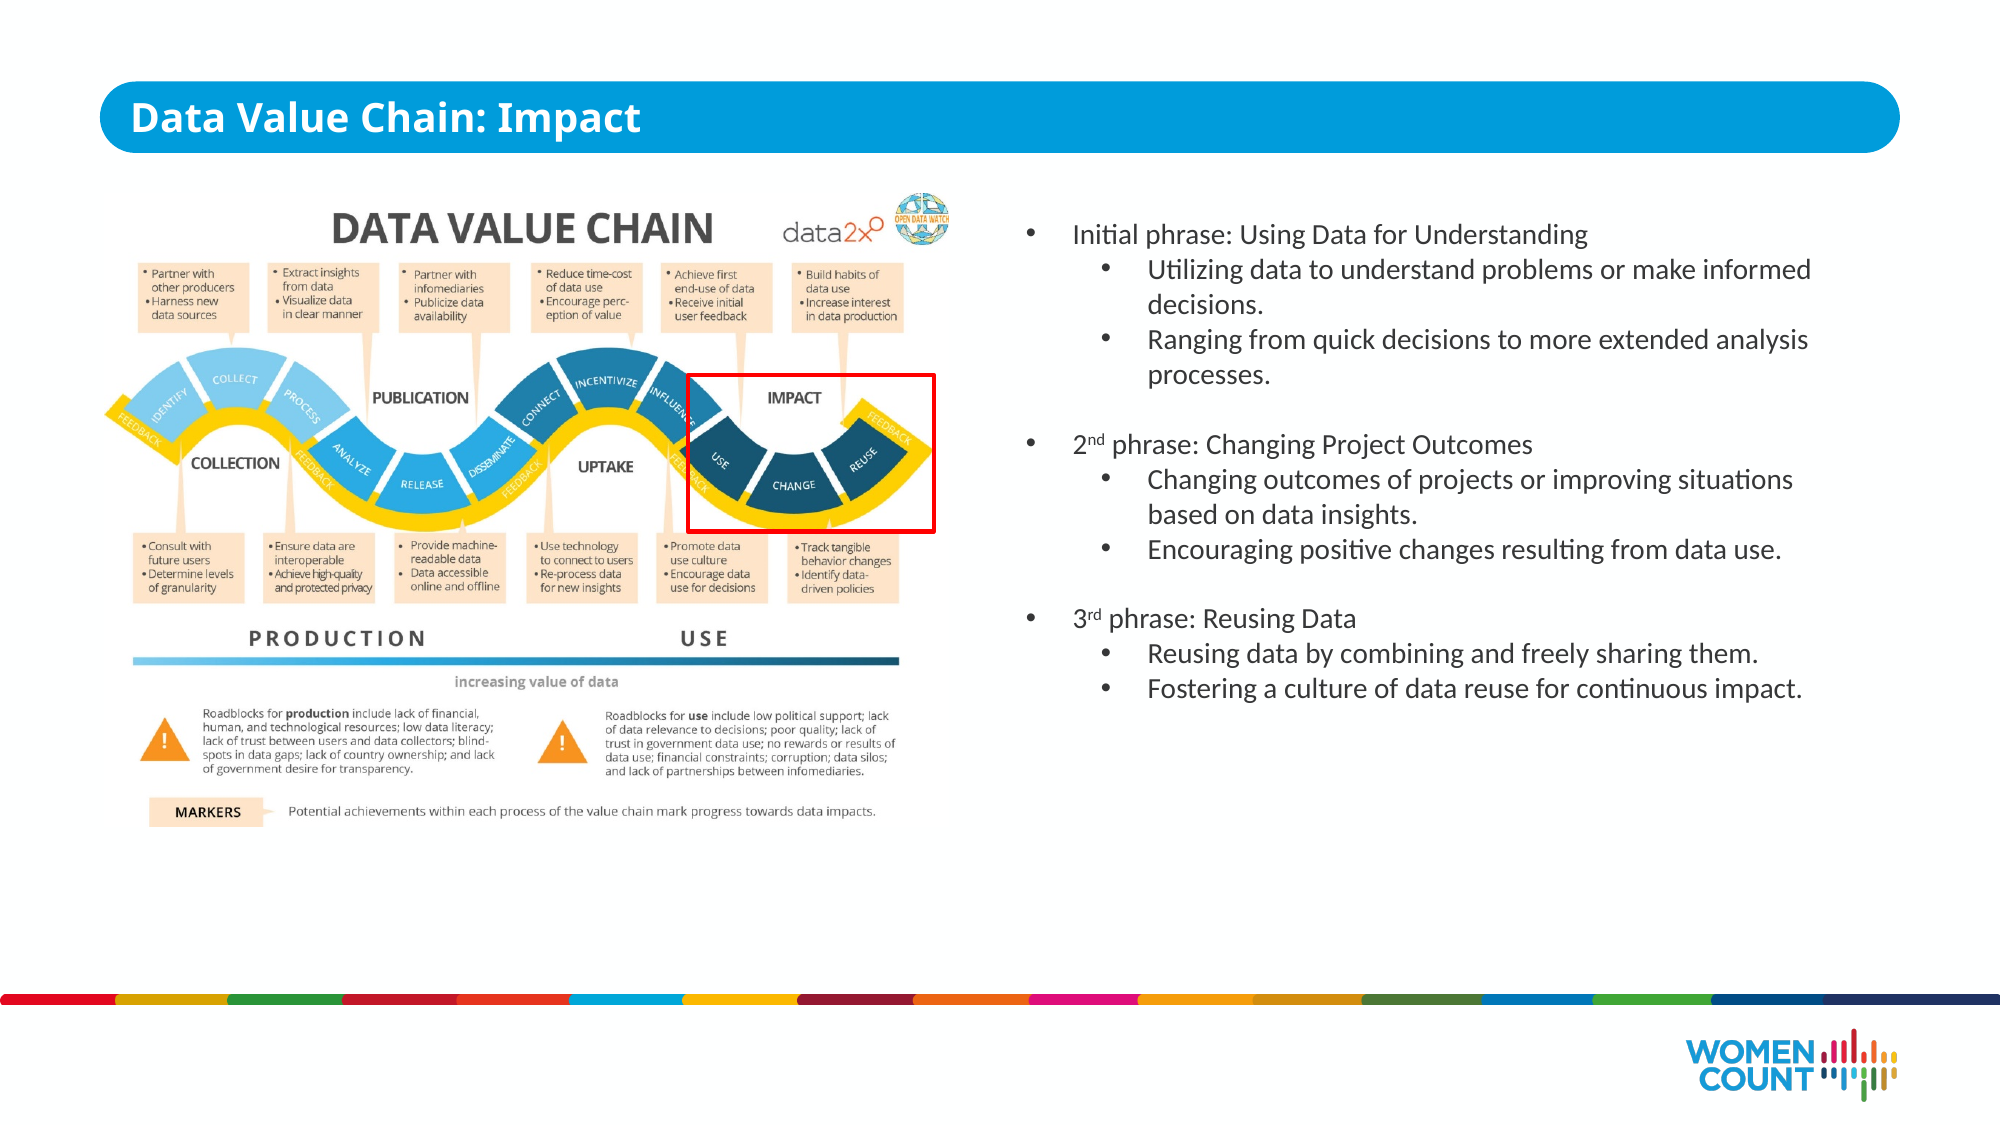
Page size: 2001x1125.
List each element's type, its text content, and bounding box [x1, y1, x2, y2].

text_box Initial phrase: Using Data for Understanding Utilizing data to understand problems or make informed decisions. Ranging from quick decisions to more extended analysis processes. 2nd phrase: Changing Project Outcomes Changing outcomes of projects or improving situations based on data insights. Encouraging positive changes resulting from data use. 3rd phrase: Reusing Data Reusing data by combining and freely sharing them. Fostering a culture of data reuse for continuous impact. [1011, 207, 1883, 713]
list Data Value Chain: Impact [130, 92, 1872, 142]
picture [104, 192, 949, 827]
